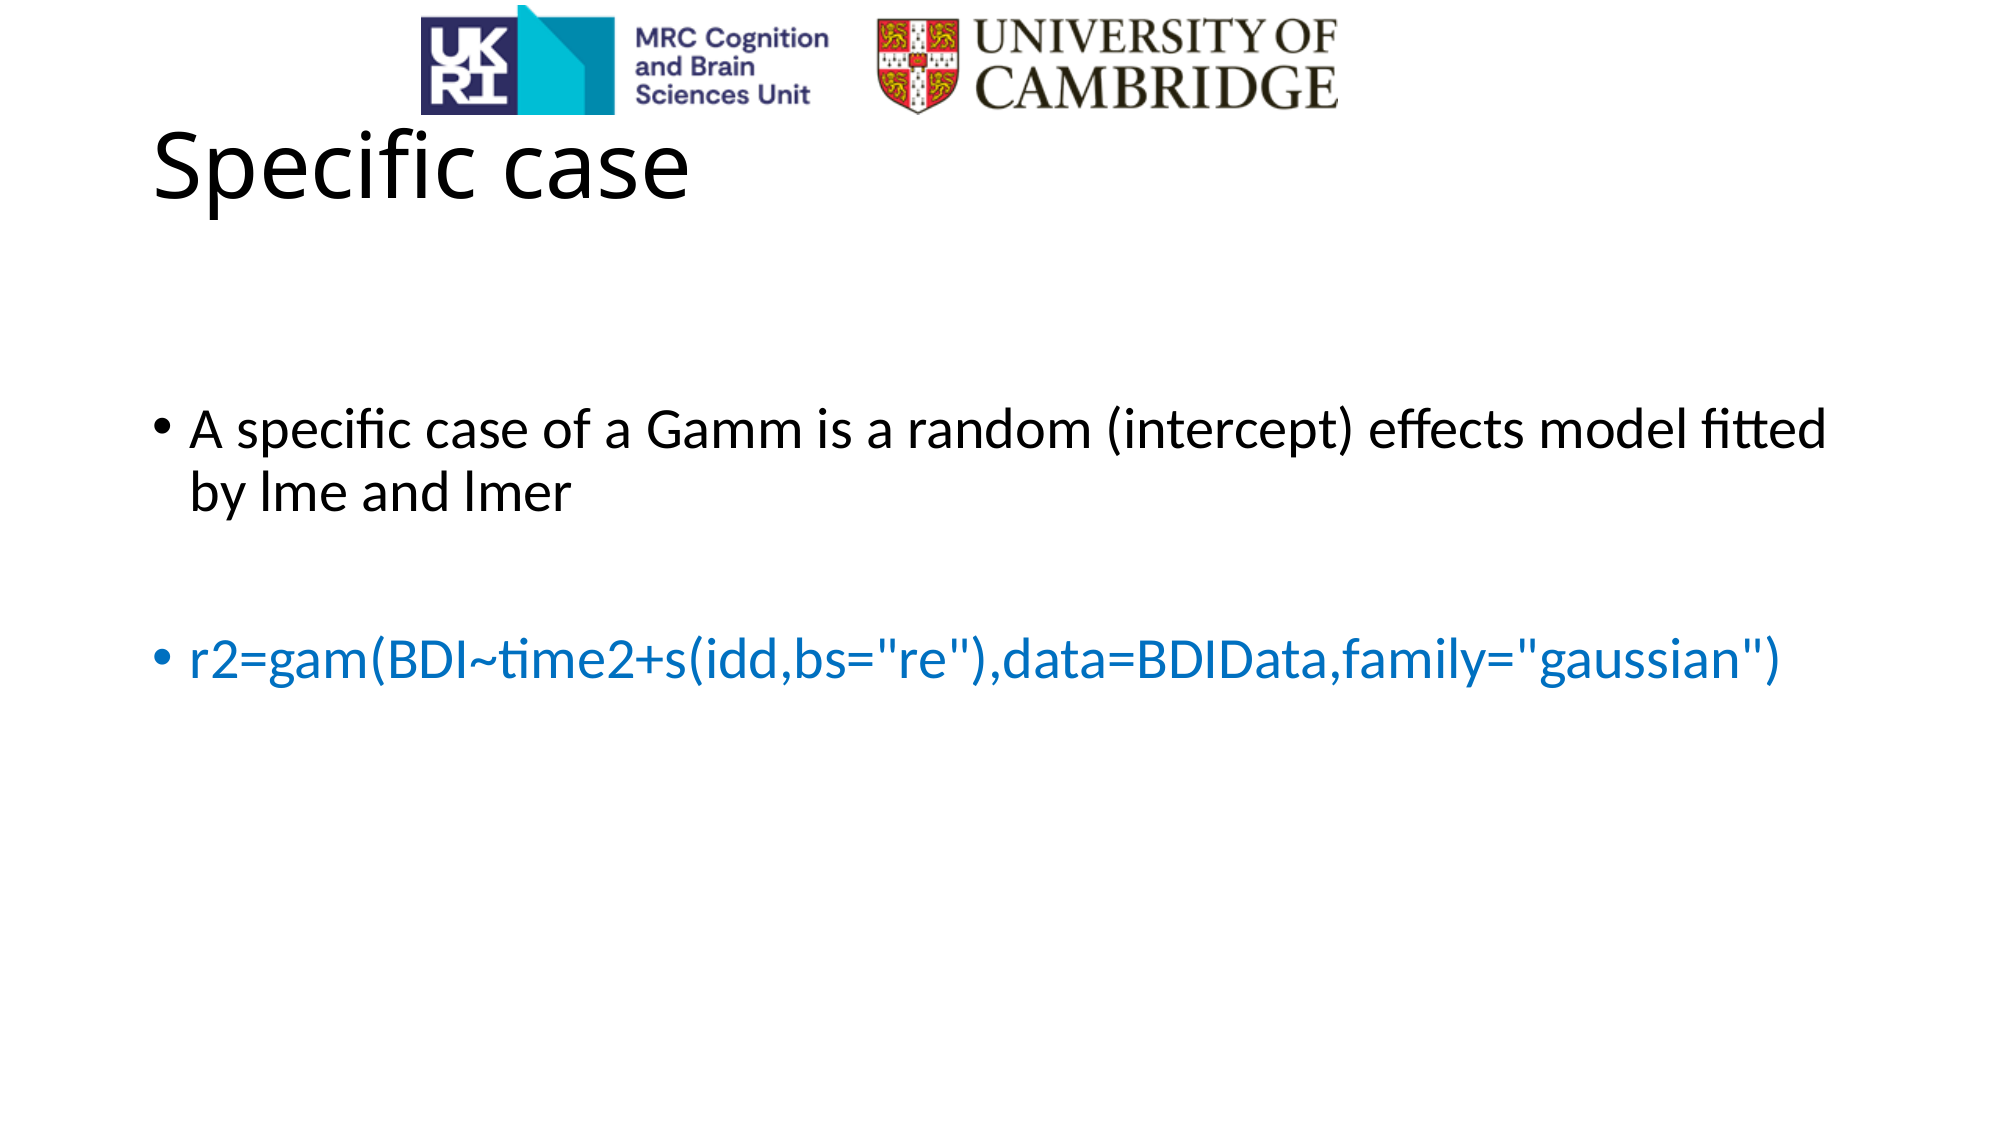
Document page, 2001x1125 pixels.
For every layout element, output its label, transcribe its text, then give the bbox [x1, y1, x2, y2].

list A specific case of a Gamm is a random (intercept) effects model fitted by lme and lmer r2=gam(BDI~time2+s(idd,bs="re"),data=BDIData,family="gaussian") [137, 299, 1863, 1014]
title Specific case [137, 59, 1863, 278]
picture [421, 5, 1338, 59]
